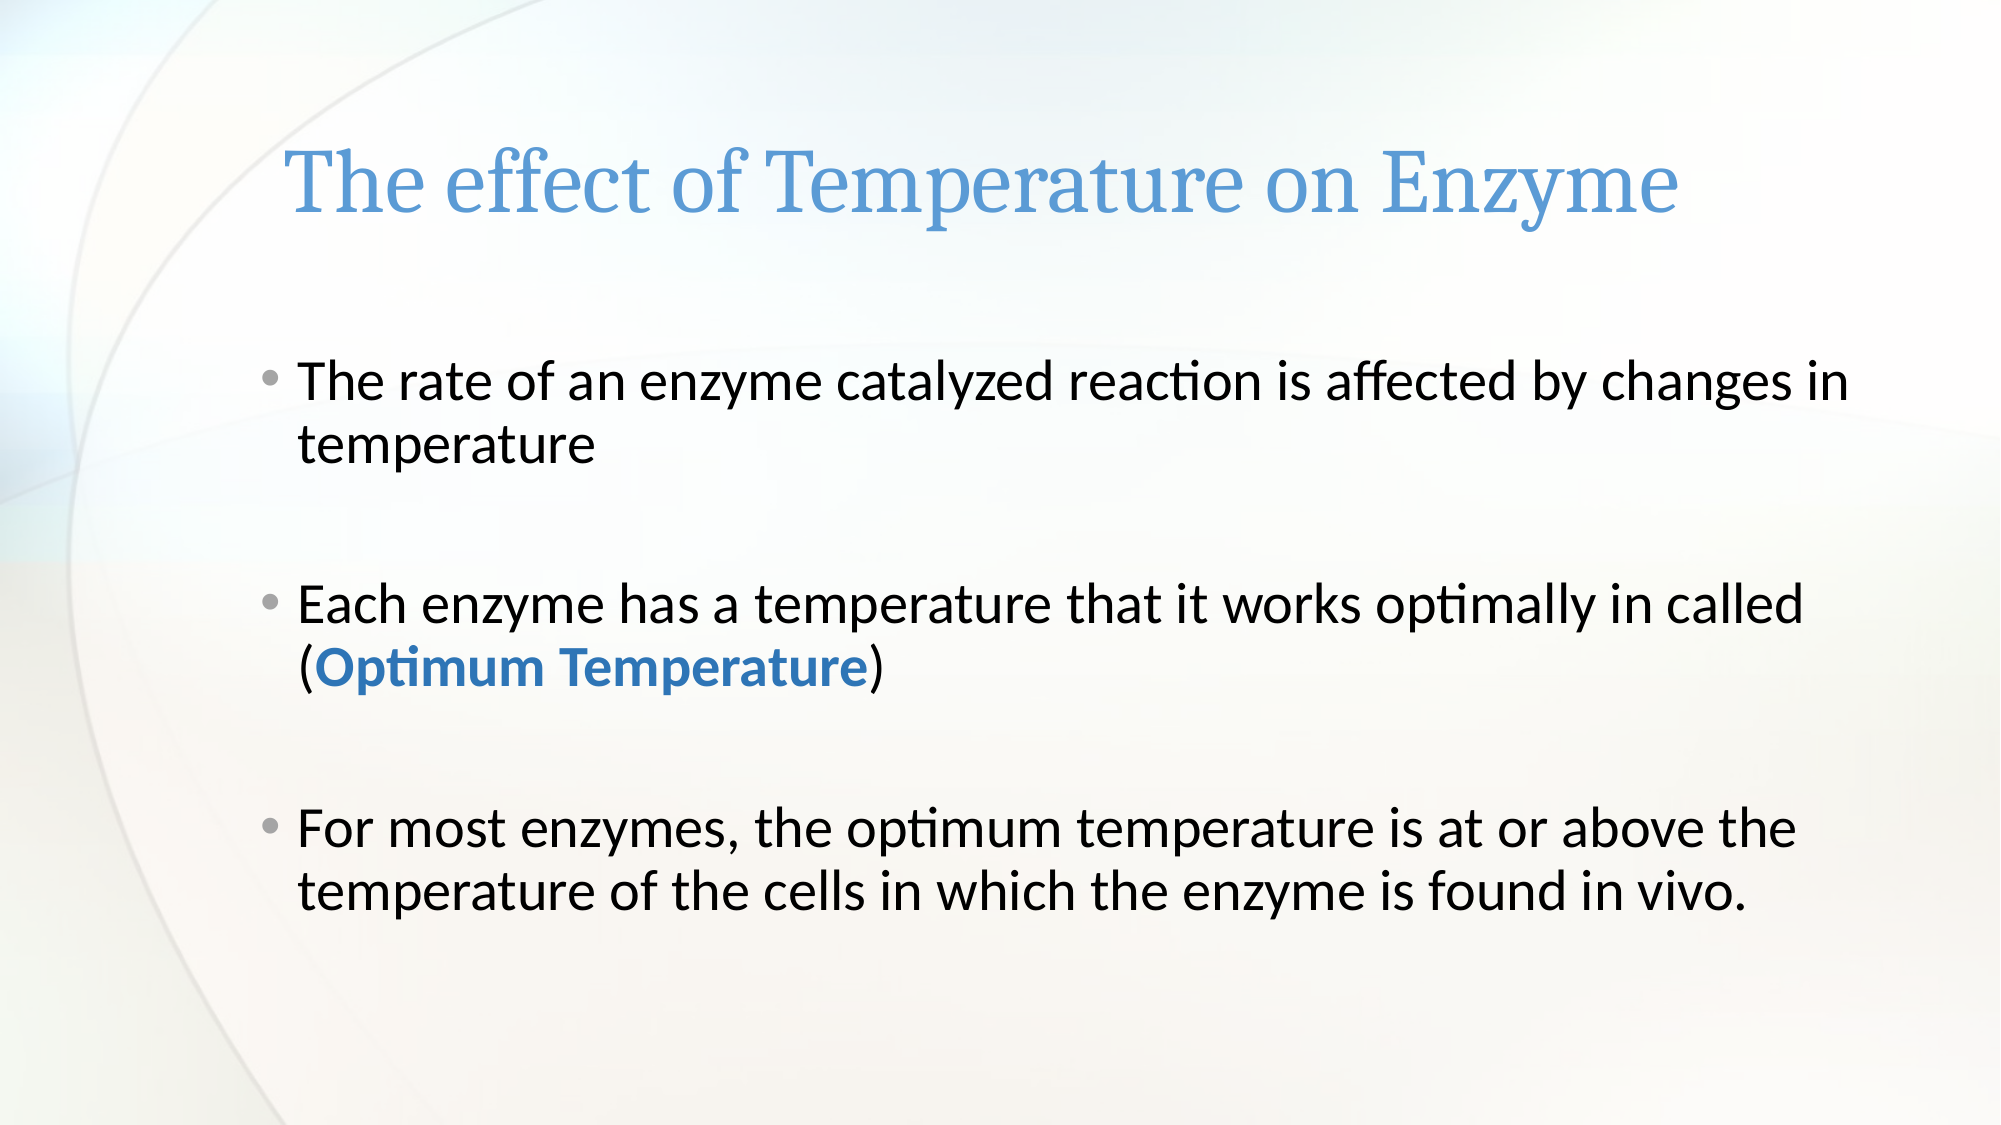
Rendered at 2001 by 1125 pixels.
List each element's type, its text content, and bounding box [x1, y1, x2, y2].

list The rate of an enzyme catalyzed reaction is affected by changes in temperature Each enzyme has a temperature that it works optimally in called (Optimum Temperature) For most enzymes, the optimum temperature is at or above the temperature of the cells in which the enzyme is found in vivo. [245, 342, 1939, 1057]
title The effect of Temperature on Enzyme [268, 67, 1750, 285]
